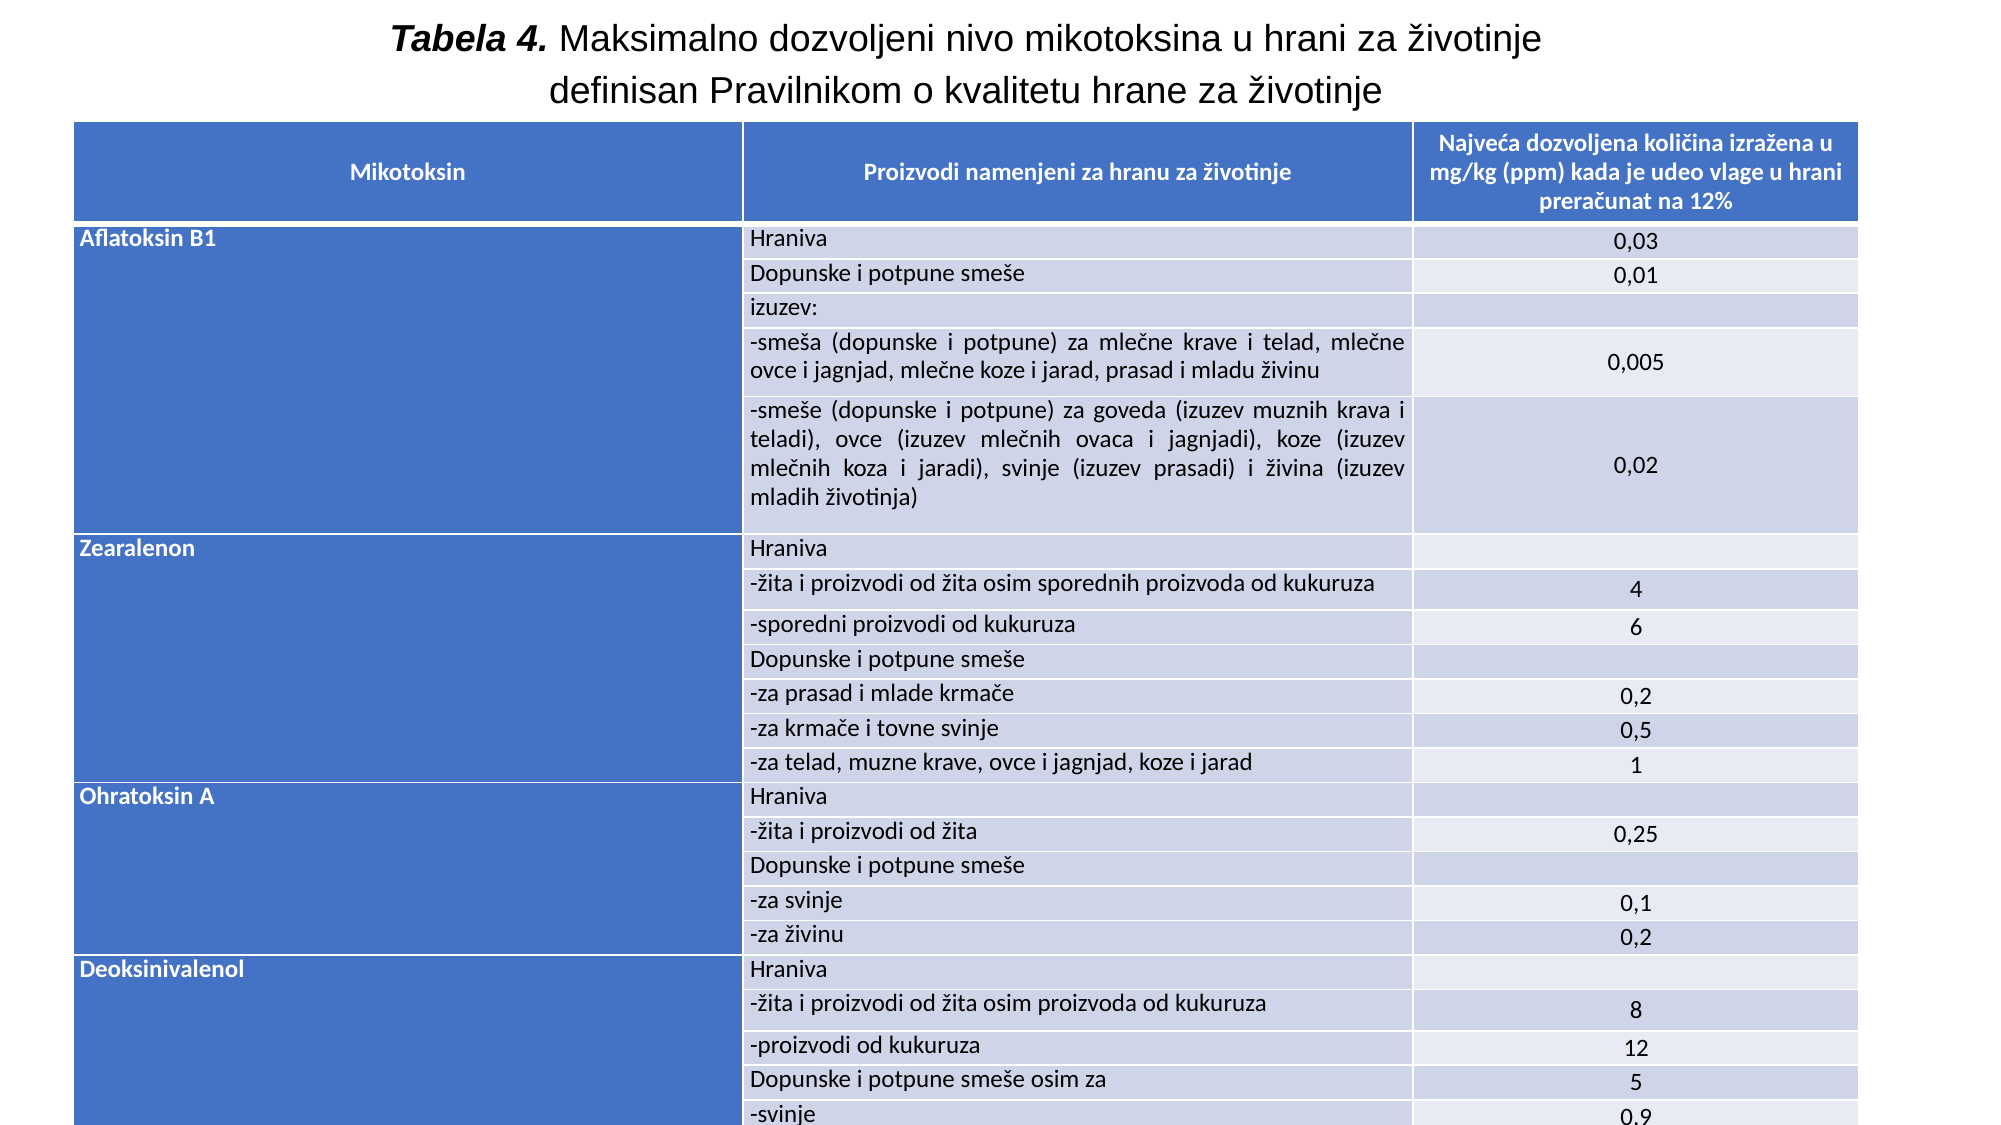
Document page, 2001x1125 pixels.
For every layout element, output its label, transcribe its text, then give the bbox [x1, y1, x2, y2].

table_cell 0,03 [1414, 227, 1858, 258]
table_cell Aflatoksin B1 [74, 227, 742, 533]
table_header Proizvodi namenjeni za hranu za životinje [744, 122, 1412, 221]
table_cell -smeše (dopunske i potpune) za goveda (izuzev muznih krava i teladi), ovce (izuzev mlečnih ovaca i jagnjadi), koze (izuzev mlečnih koza i jaradi), svinje (izuzev prasadi) i živina (izuzev mladih životinja) [744, 397, 1412, 533]
table_cell Hraniva [744, 956, 1412, 989]
table_cell 0,2 [1414, 921, 1858, 954]
table_cell Ohratoksin A [74, 783, 742, 954]
table_cell -za prasad i mlade krmače [744, 680, 1412, 713]
table_cell -svinje [744, 1101, 1412, 1125]
table_cell 0,9 [1414, 1101, 1858, 1125]
table_cell 1 [1414, 749, 1858, 782]
table_cell [1414, 783, 1858, 816]
table_cell -za telad, muzne krave, ovce i jagnjad, koze i jarad [744, 749, 1412, 782]
table_cell 0,25 [1414, 818, 1858, 851]
table_cell Dopunske i potpune smeše osim za [744, 1066, 1412, 1099]
table_cell -žita i proizvodi od žita osim sporednih proizvoda od kukuruza [744, 570, 1412, 609]
table_cell 0,01 [1414, 260, 1858, 292]
table_cell Dopunske i potpune smeše [744, 852, 1412, 885]
table_cell 0,5 [1414, 714, 1858, 747]
table_cell -proizvodi od kukuruza [744, 1032, 1412, 1064]
table_cell -žita i proizvodi od žita [744, 818, 1412, 851]
table_cell -za krmače i tovne svinje [744, 714, 1412, 747]
table_cell Dopunske i potpune smeše [744, 260, 1412, 292]
table_cell 6 [1414, 611, 1858, 644]
table_cell Dopunske i potpune smeše [744, 645, 1412, 678]
table_cell -za svinje [744, 887, 1412, 920]
text_box Tabela 4. Maksimalno dozvoljeni nivo mikotoksina u hrani za životinje definisan Pravilnikom o kvalitetu hrane za životinje [328, 0, 1604, 119]
table_cell -žita i proizvodi od žita osim proizvoda od kukuruza [744, 990, 1412, 1030]
table_header Mikotoksin [74, 122, 742, 221]
table_cell 0,2 [1414, 680, 1858, 713]
table_cell [1414, 956, 1858, 989]
table_cell 4 [1414, 570, 1858, 609]
table_header Najveća dozvoljena količina izražena u mg/kg (ppm) kada je udeo vlage u hrani preračunat na 12% [1414, 122, 1858, 221]
table_cell [1414, 535, 1858, 568]
table_cell Zearalenon [74, 535, 742, 782]
table_cell 8 [1414, 990, 1858, 1030]
table_cell Hraniva [744, 783, 1412, 816]
table_cell 0,1 [1414, 887, 1858, 920]
table_cell 0,005 [1414, 329, 1858, 396]
table_cell Deoksinivalenol [74, 956, 742, 1125]
table_cell -za živinu [744, 921, 1412, 954]
table_cell [1414, 294, 1858, 327]
table_cell -sporedni proizvodi od kukuruza [744, 611, 1412, 644]
table_cell 12 [1414, 1032, 1858, 1064]
table_cell [1414, 852, 1858, 885]
table_cell Hraniva [744, 535, 1412, 568]
table_cell 0,02 [1414, 397, 1858, 533]
table_cell [1414, 645, 1858, 678]
table_cell Hraniva [744, 227, 1412, 258]
table_cell izuzev: [744, 294, 1412, 327]
table_cell -smeša (dopunske i potpune) za mlečne krave i telad, mlečne ovce i jagnjad, mlečne koze i jarad, prasad i mladu živinu [744, 329, 1412, 396]
table_cell 5 [1414, 1066, 1858, 1099]
